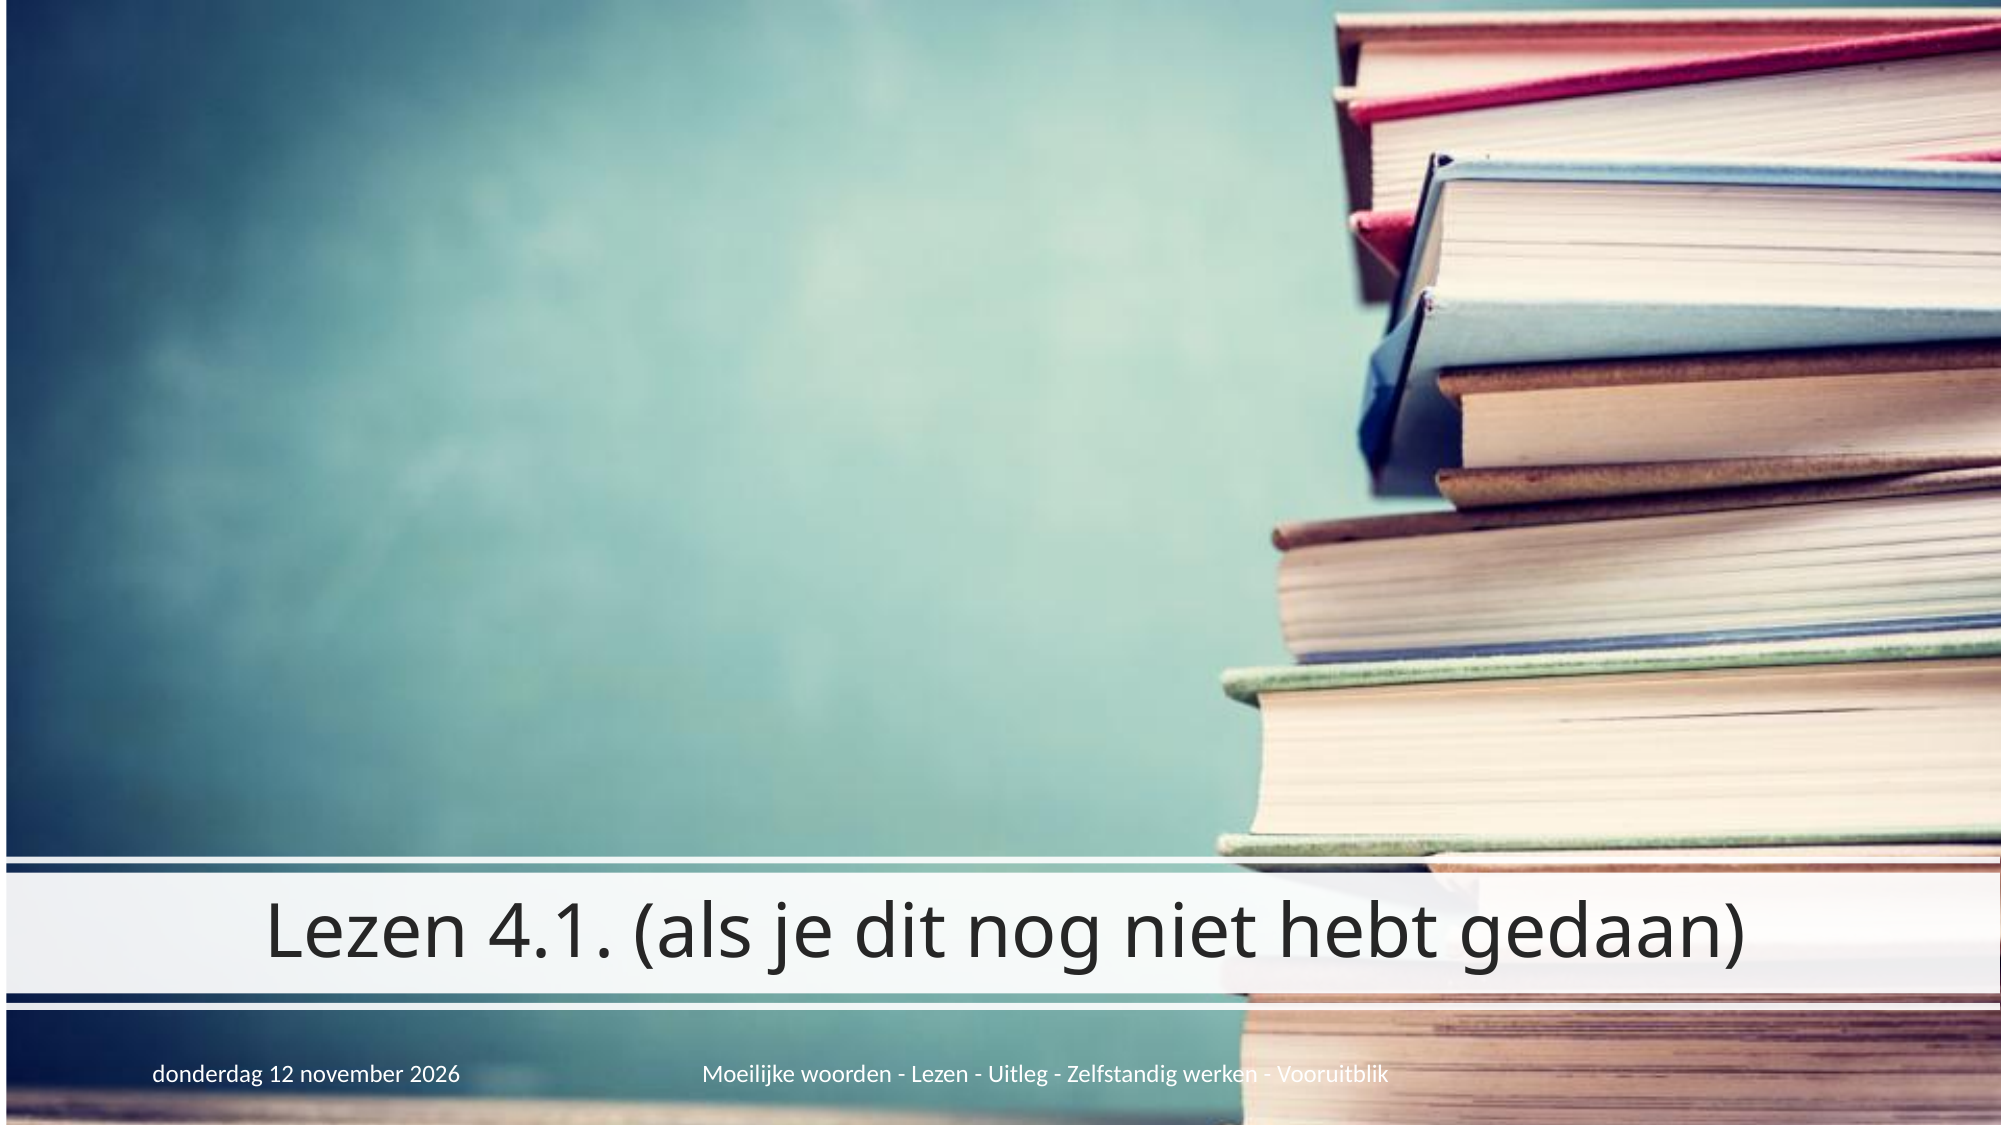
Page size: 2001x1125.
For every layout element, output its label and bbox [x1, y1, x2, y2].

list [6, 1007, 2000, 1125]
text_box [0, 872, 6, 994]
list [6, 0, 2000, 859]
list [6, 860, 2000, 1006]
